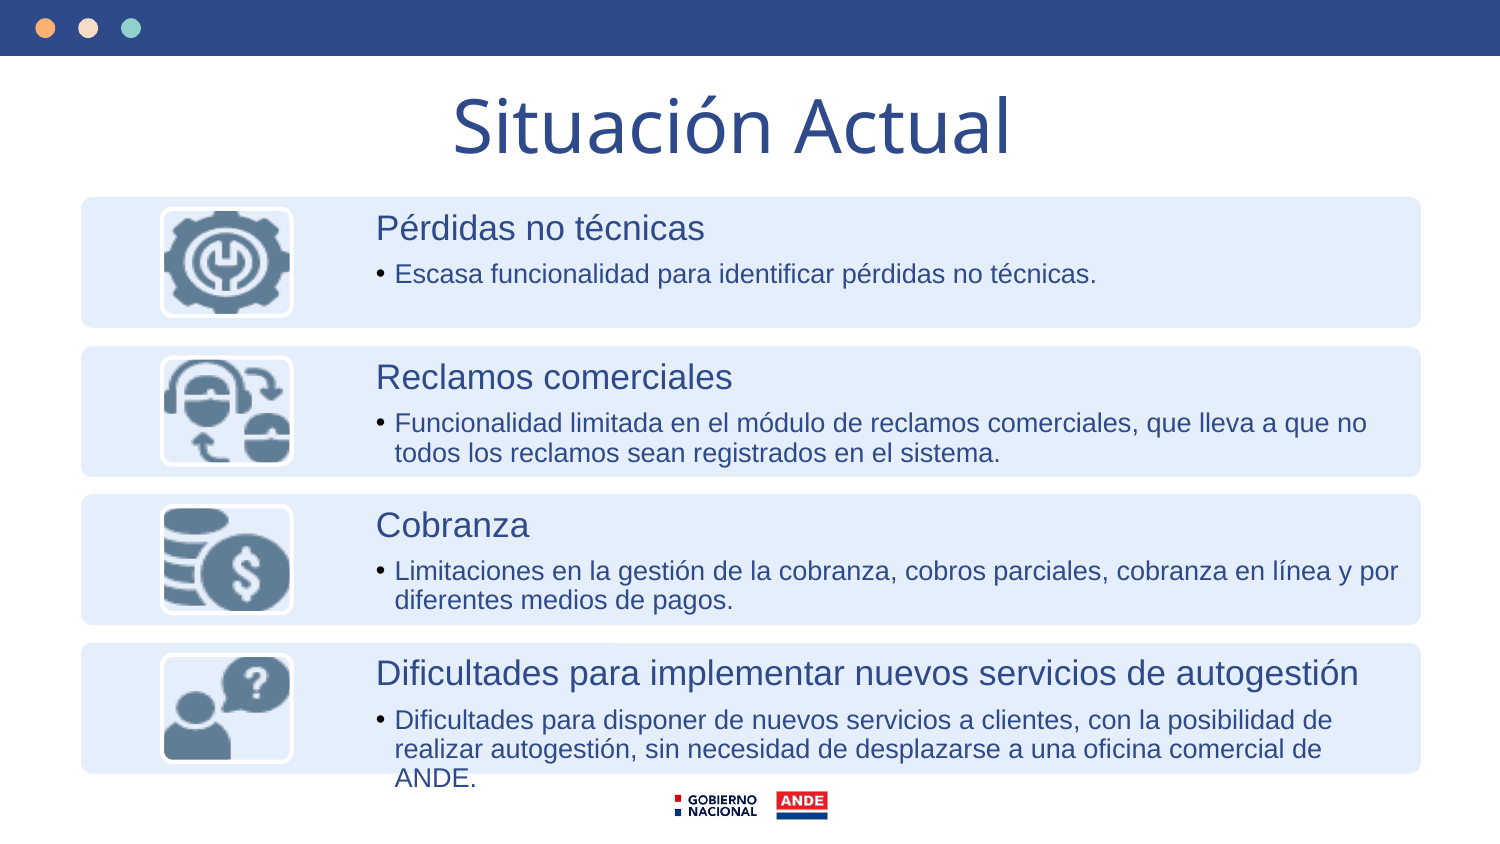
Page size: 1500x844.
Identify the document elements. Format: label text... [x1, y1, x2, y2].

text_box [121, 18, 141, 39]
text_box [672, 777, 828, 829]
subtitle [17, 114, 1016, 729]
text_box [0, 0, 1500, 57]
text_box [35, 18, 56, 39]
title Situación Actual [159, 67, 1307, 184]
text_box [78, 18, 99, 39]
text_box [78, 194, 1424, 777]
